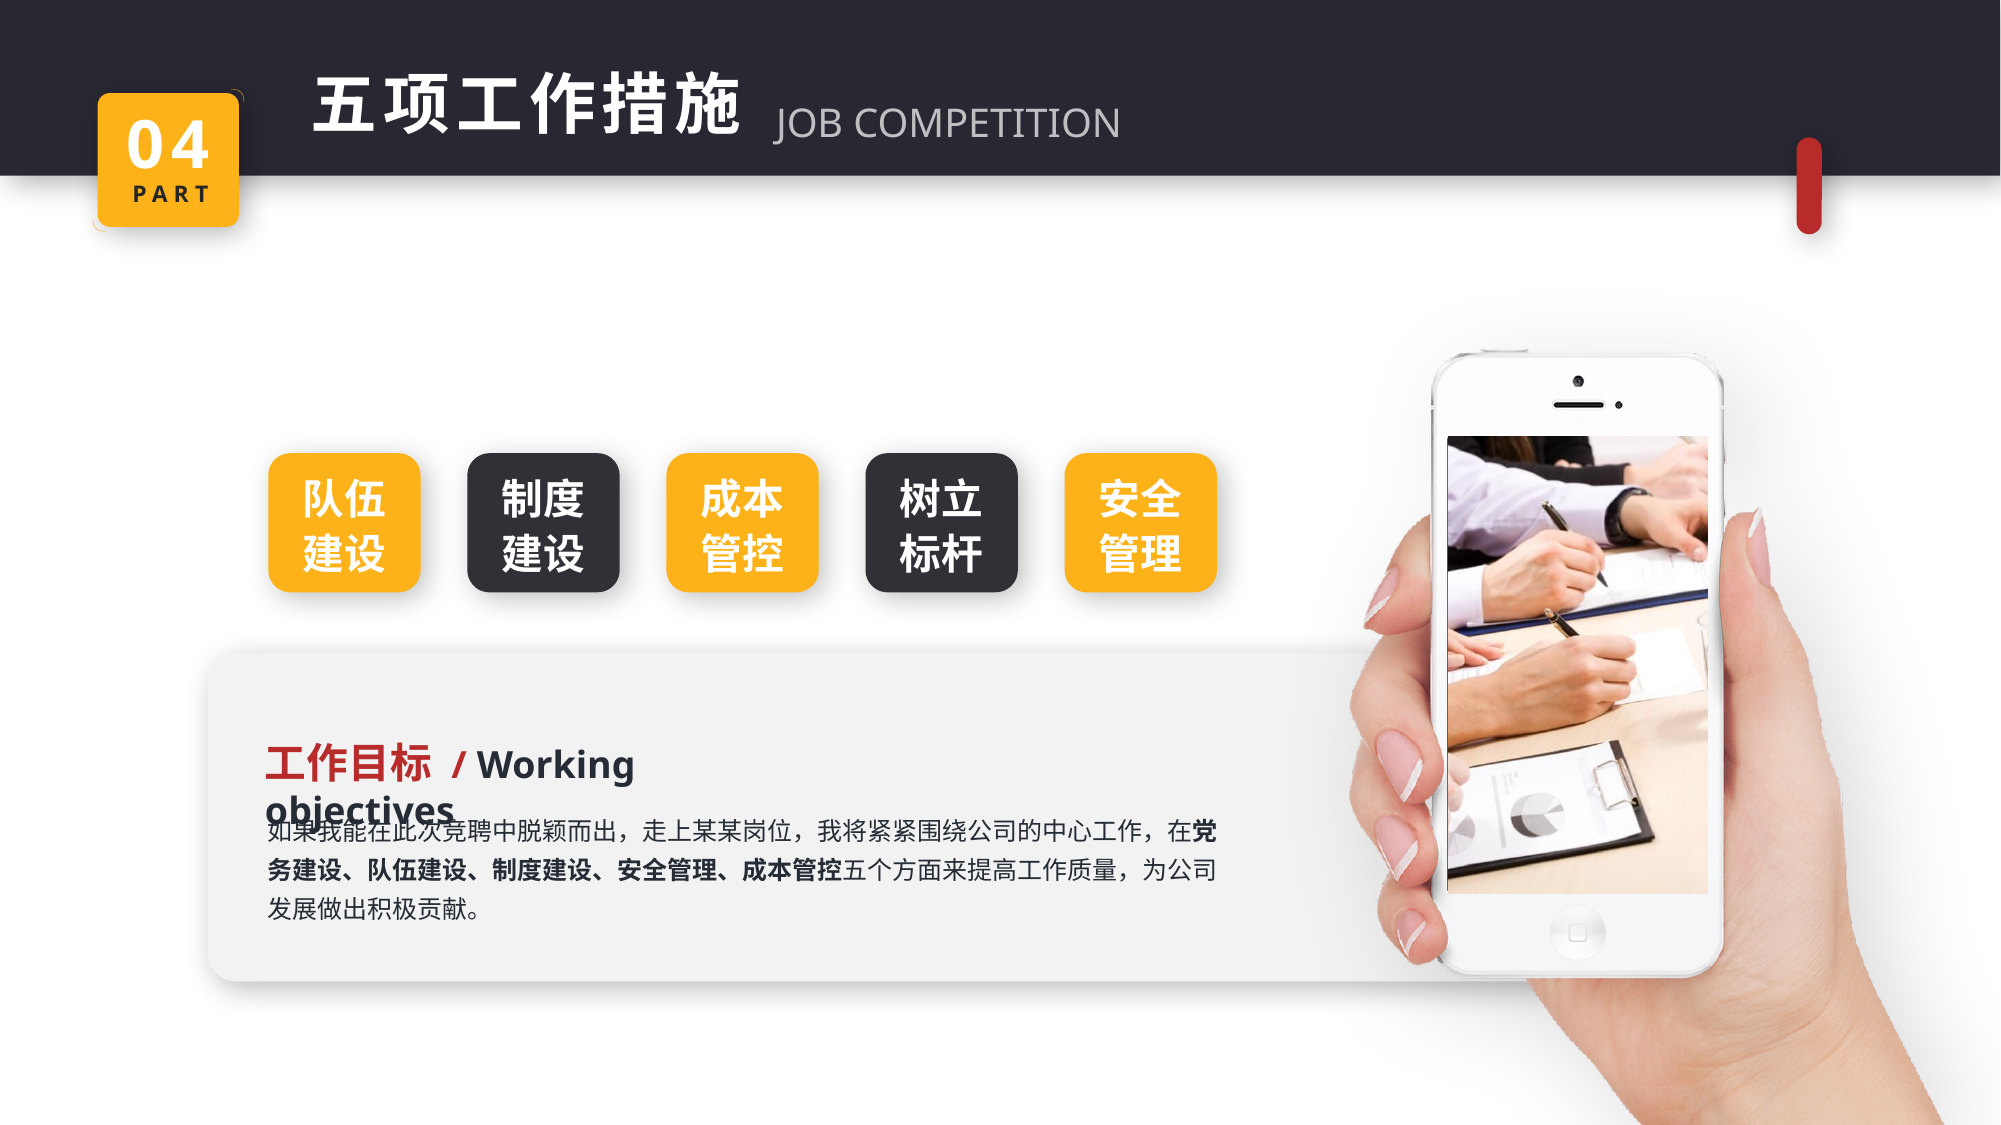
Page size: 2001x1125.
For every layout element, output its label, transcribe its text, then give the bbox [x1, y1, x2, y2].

text_box 队伍 建设 [267, 452, 422, 594]
text_box 如果我能在此次竞聘中脱颖而出，走上某某岗位，我将紧紧围绕公司的中心工作，在党务建设、队伍建设、制度建设、安全管理、成本管控五个方面来提高工作质量，为公司发展做出积极贡献。 [253, 799, 1247, 931]
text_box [1348, 349, 1945, 1125]
text_box 成本 管控 [665, 452, 820, 594]
text_box 安全 管理 [1063, 452, 1218, 594]
text_box JOB COMPETITION [764, 92, 1138, 151]
text_box 制度 建设 [466, 452, 621, 594]
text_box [92, 89, 248, 232]
text_box 五项工作措施 [299, 56, 896, 148]
text_box 工作目标 / Working objectives [253, 731, 721, 838]
text_box [206, 652, 1331, 983]
text_box 树立 标杆 [864, 452, 1019, 594]
